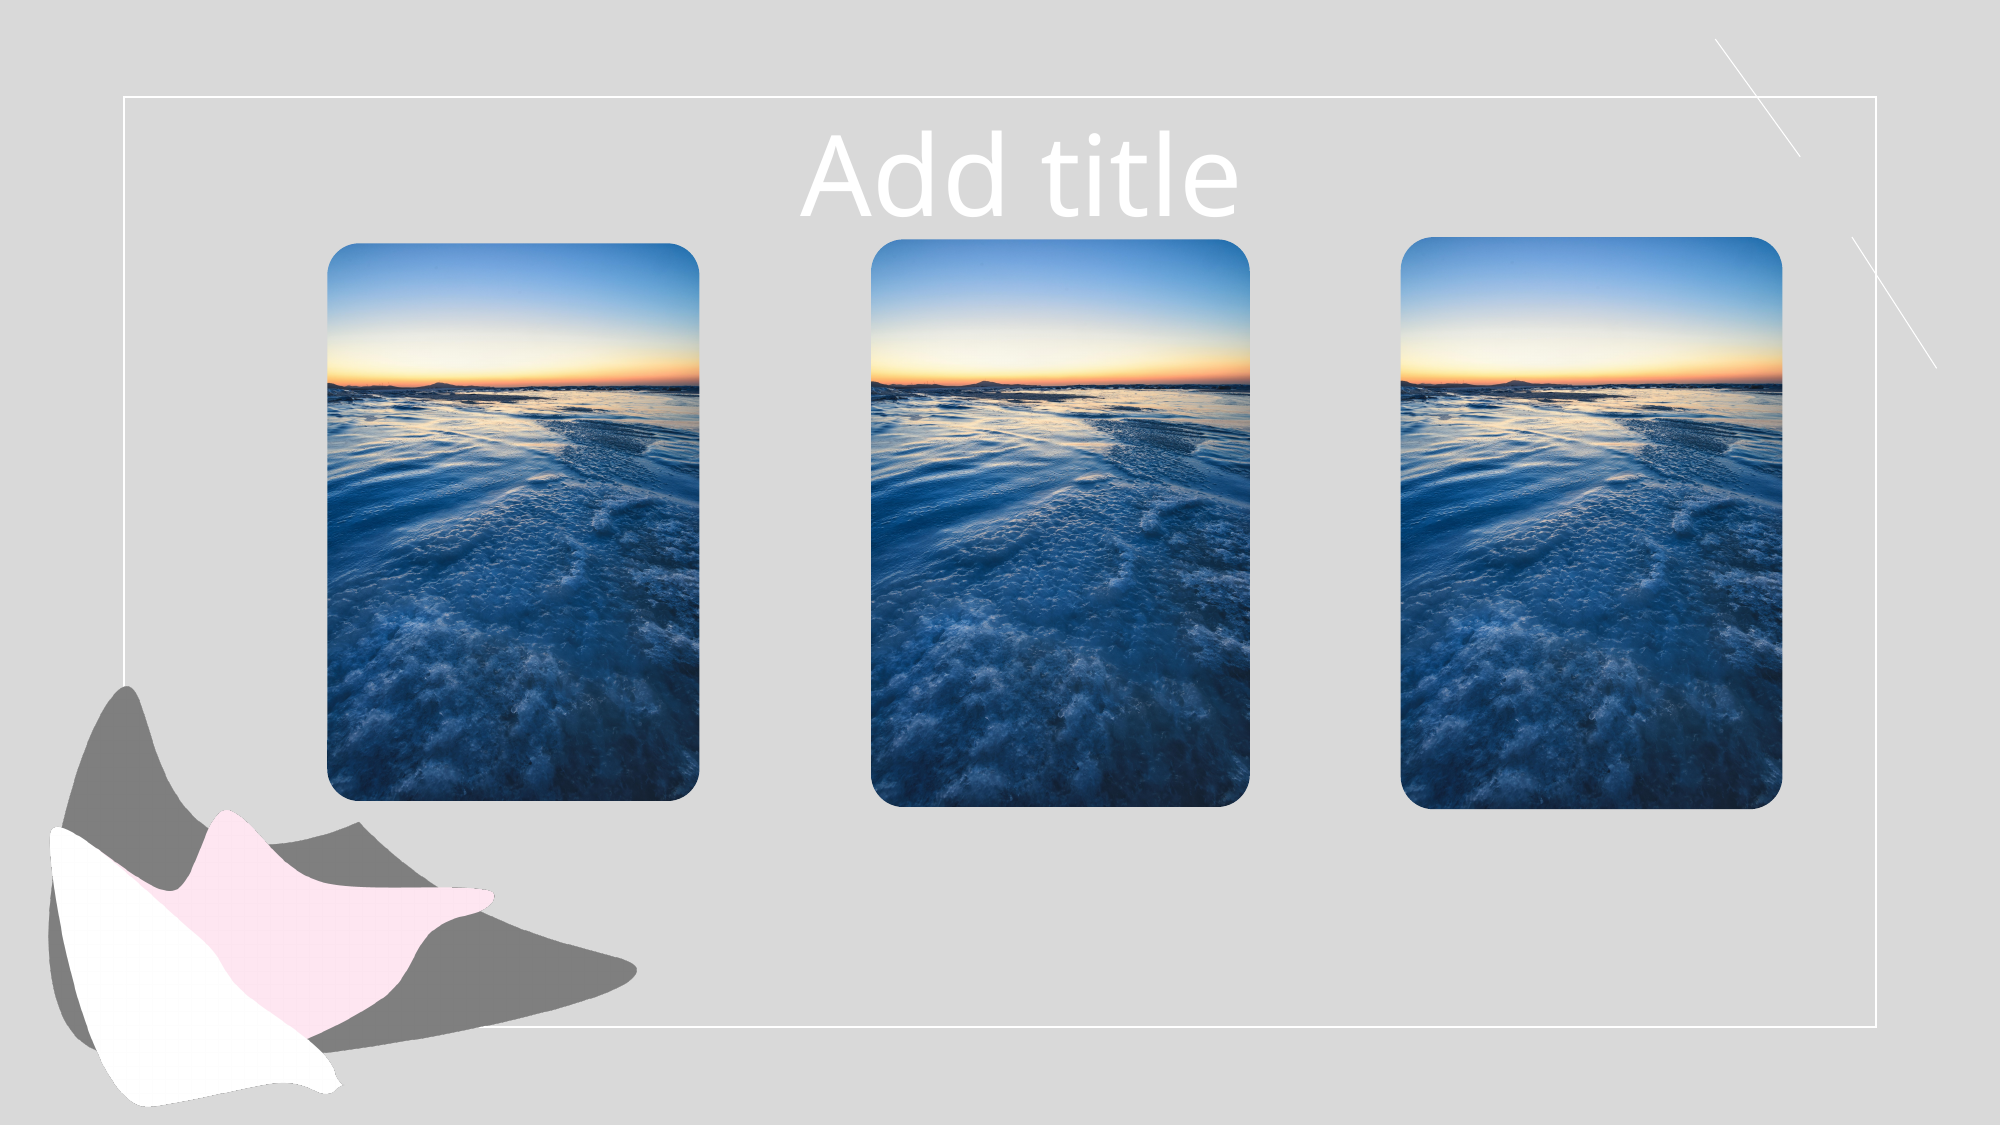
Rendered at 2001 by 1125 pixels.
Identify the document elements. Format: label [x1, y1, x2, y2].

text_box [1851, 236, 1937, 369]
text_box [1715, 39, 1801, 157]
picture [48, 96, 1877, 1107]
